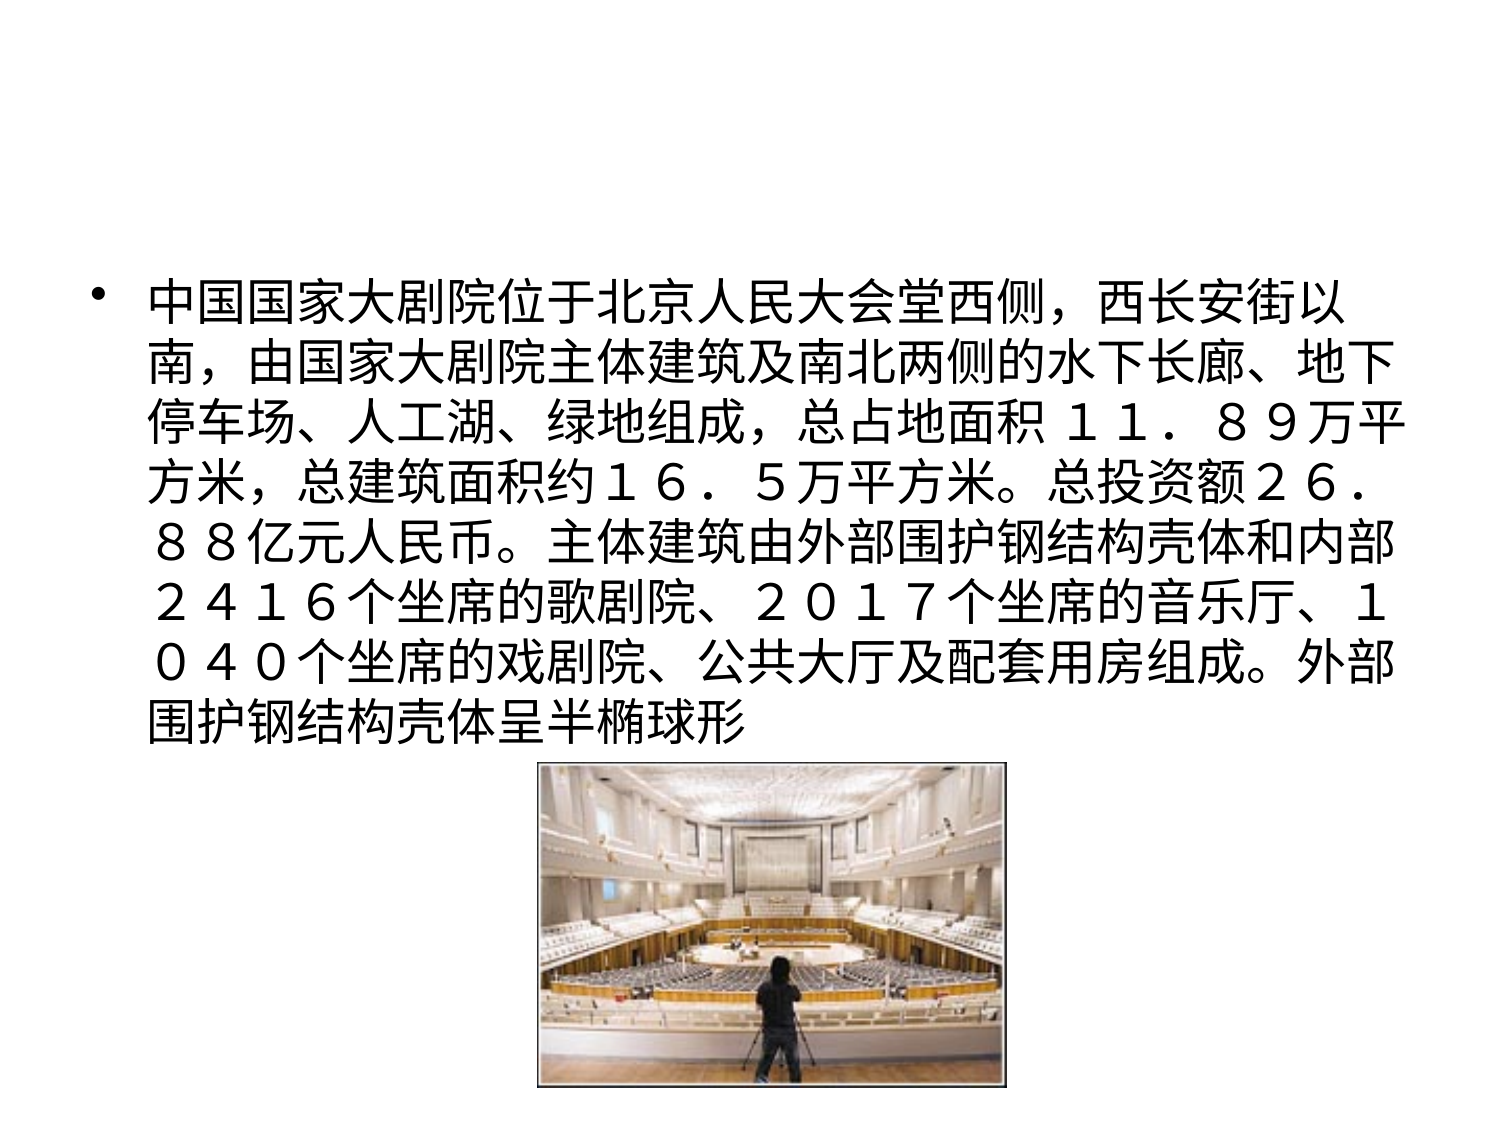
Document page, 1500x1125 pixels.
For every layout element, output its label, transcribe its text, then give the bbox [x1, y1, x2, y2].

picture [537, 762, 1007, 1088]
list 中国国家大剧院位于北京人民大会堂西侧，西长安街以南，由国家大剧院主体建筑及南北两侧的水下长廊、地下停车场、人工湖、绿地组成，总占地面积 １１．８９万平方米，总建筑面积约１６．５万平方米。总投资额２６．８８亿元人民币。主体建筑由外部围护钢结构壳体和内部２４１６个坐席的歌剧院、２０１７个坐席的音乐厅、１０４０个坐席的戏剧院、公共大厅及配套用房组成。外部围护钢结构壳体呈半椭球形 [75, 262, 1425, 788]
